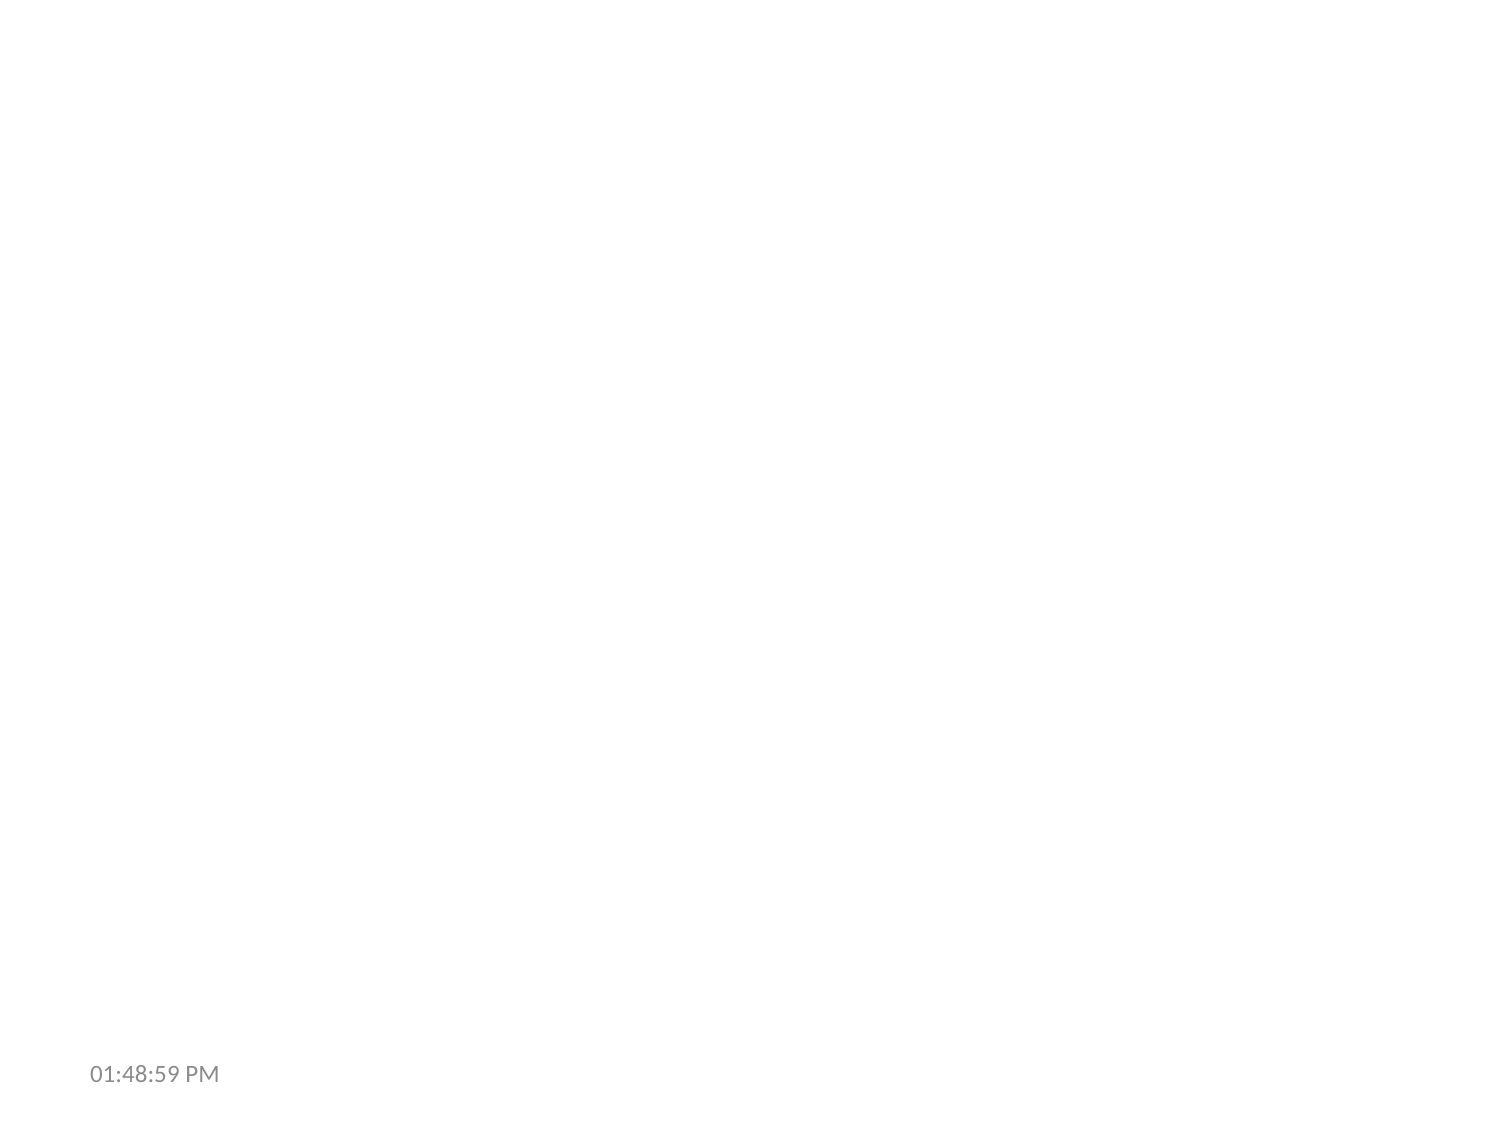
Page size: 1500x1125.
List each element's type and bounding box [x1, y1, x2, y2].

slide_number [75, 1042, 425, 1103]
